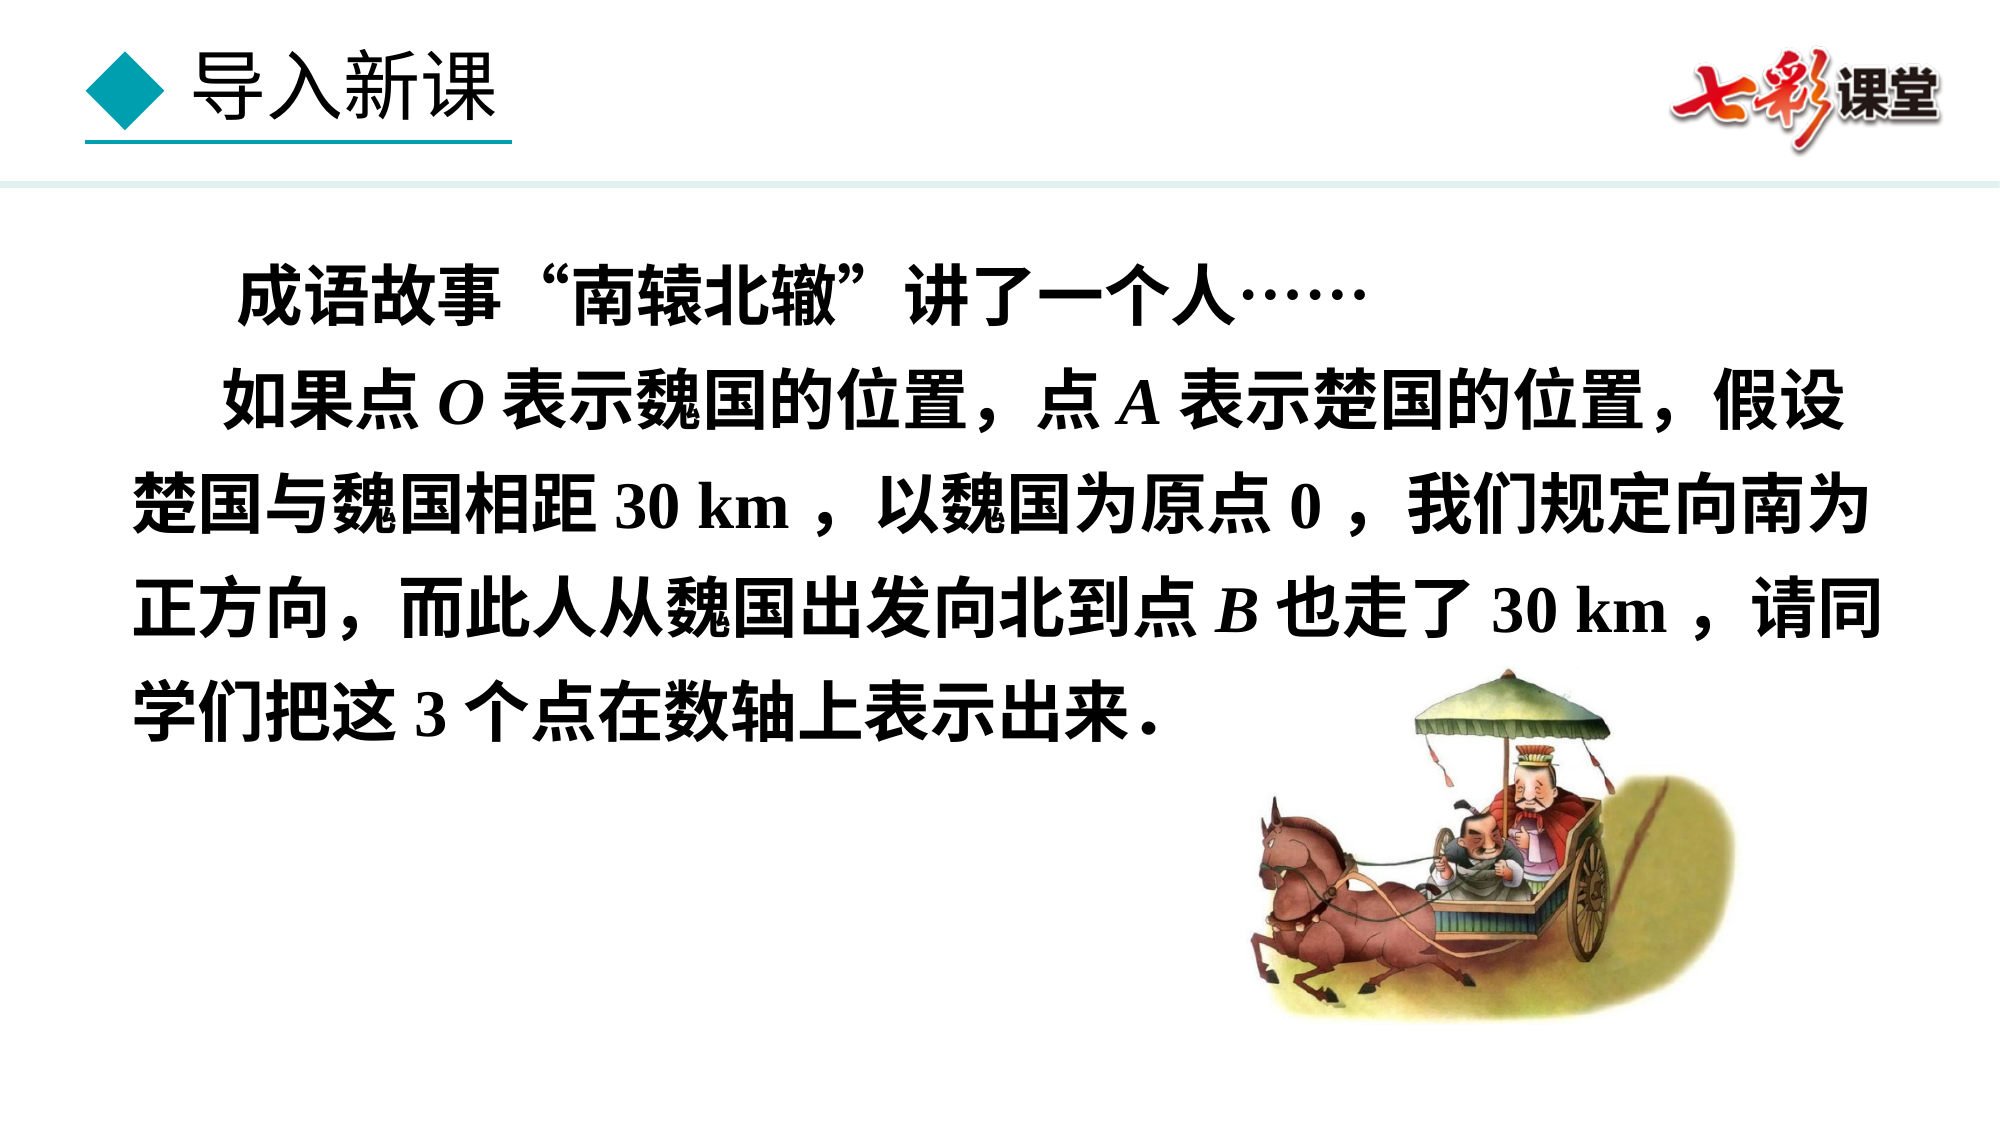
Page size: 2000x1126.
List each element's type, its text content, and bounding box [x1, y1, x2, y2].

text_box 成语故事“南辕北辙”讲了一个人…… 如果点O表示魏国的位置，点A表示楚国的位置，假设楚国与魏国相距30 km，以魏国为原点0，我们规定向南为正方向，而此人从魏国出发向北到点B也走了30 km，请同学们把这3个点在数轴上表示出来． [111, 220, 1926, 760]
picture [1237, 652, 1764, 1025]
picture [1666, 42, 1948, 157]
